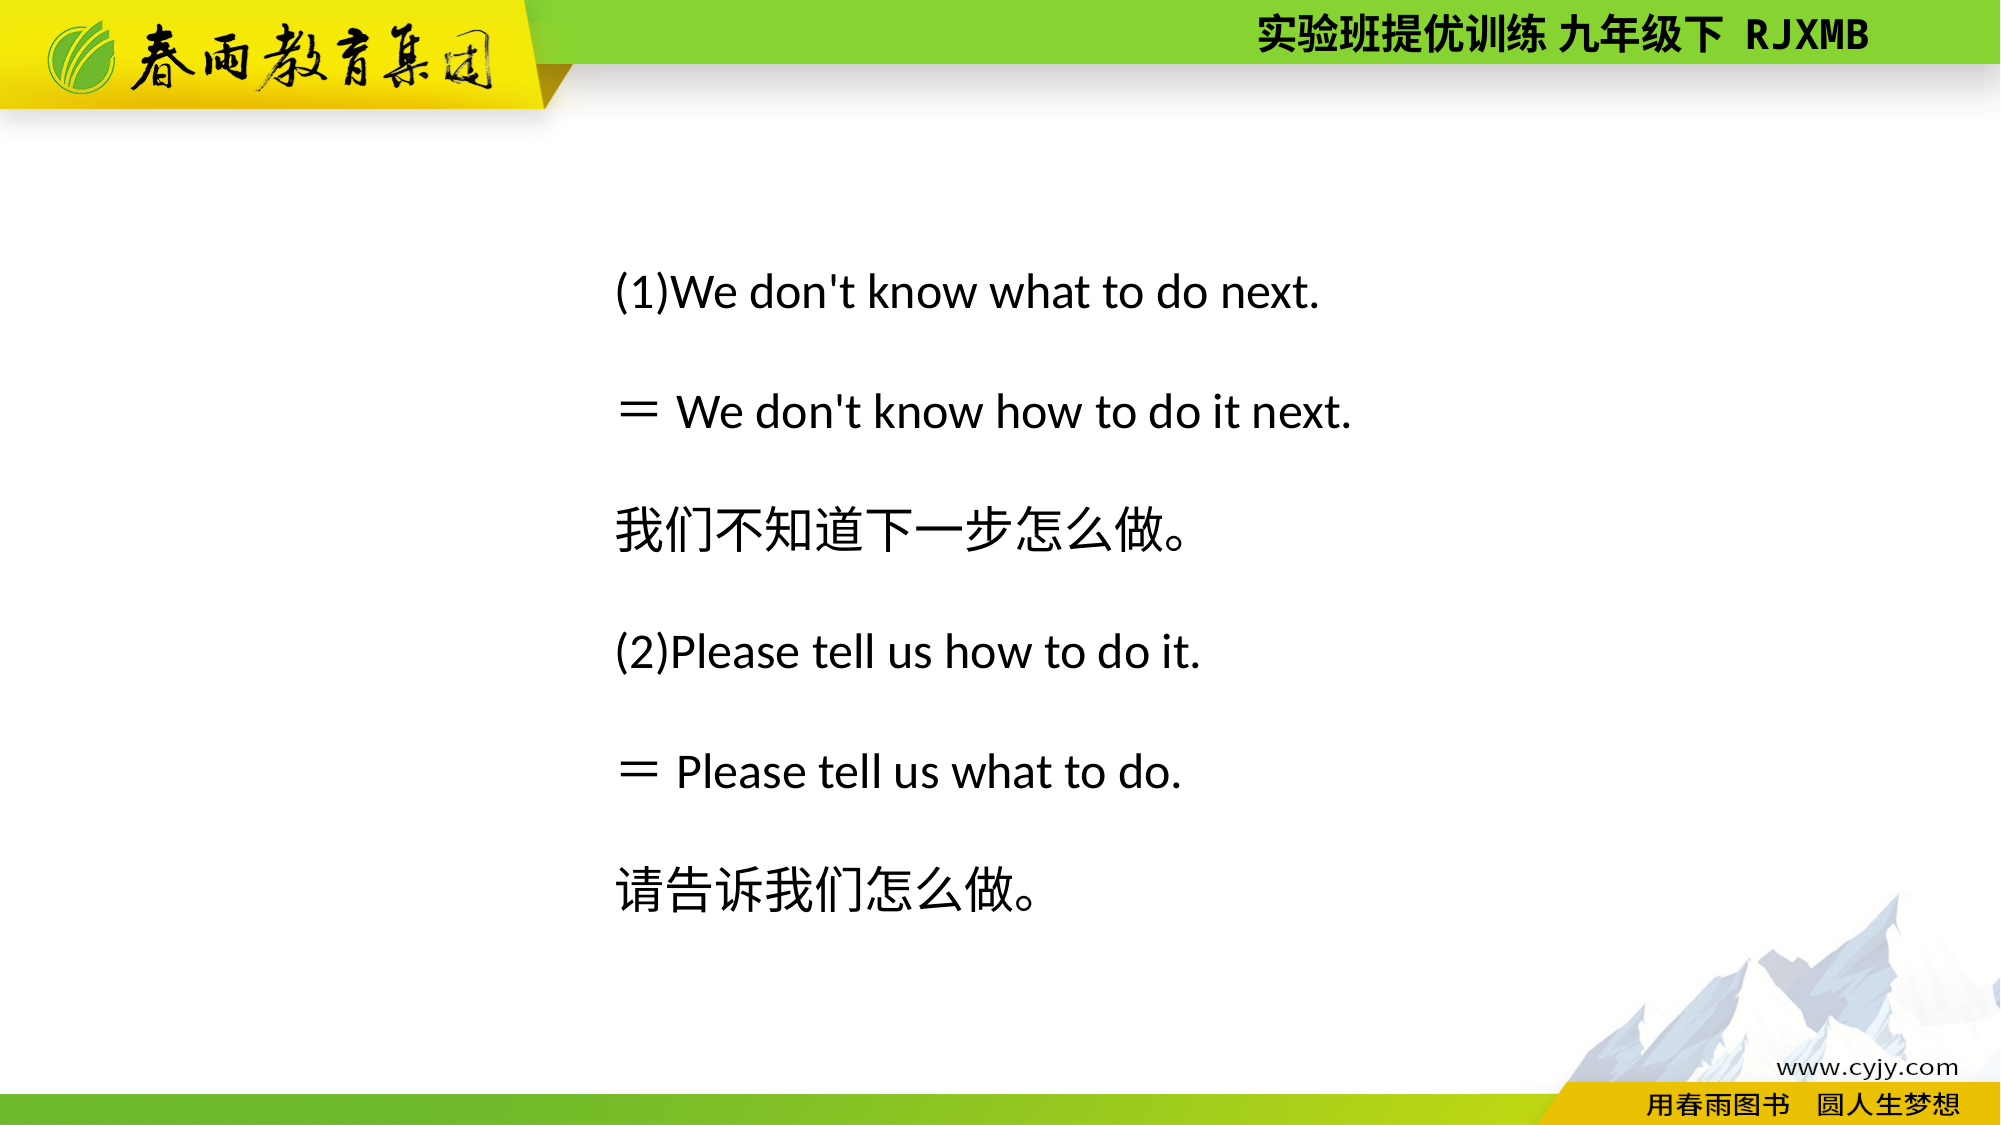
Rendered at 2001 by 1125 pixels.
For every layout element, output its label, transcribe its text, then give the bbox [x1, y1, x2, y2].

picture [0, 0, 2001, 1125]
text_box (1)We don't know what to do next. ＝We don't know how to do it next. 我们不知道下一步怎么做。 (2)Please tell us how to do it. ＝Please tell us what to do. 请告诉我们怎么做。 [499, 191, 1696, 927]
